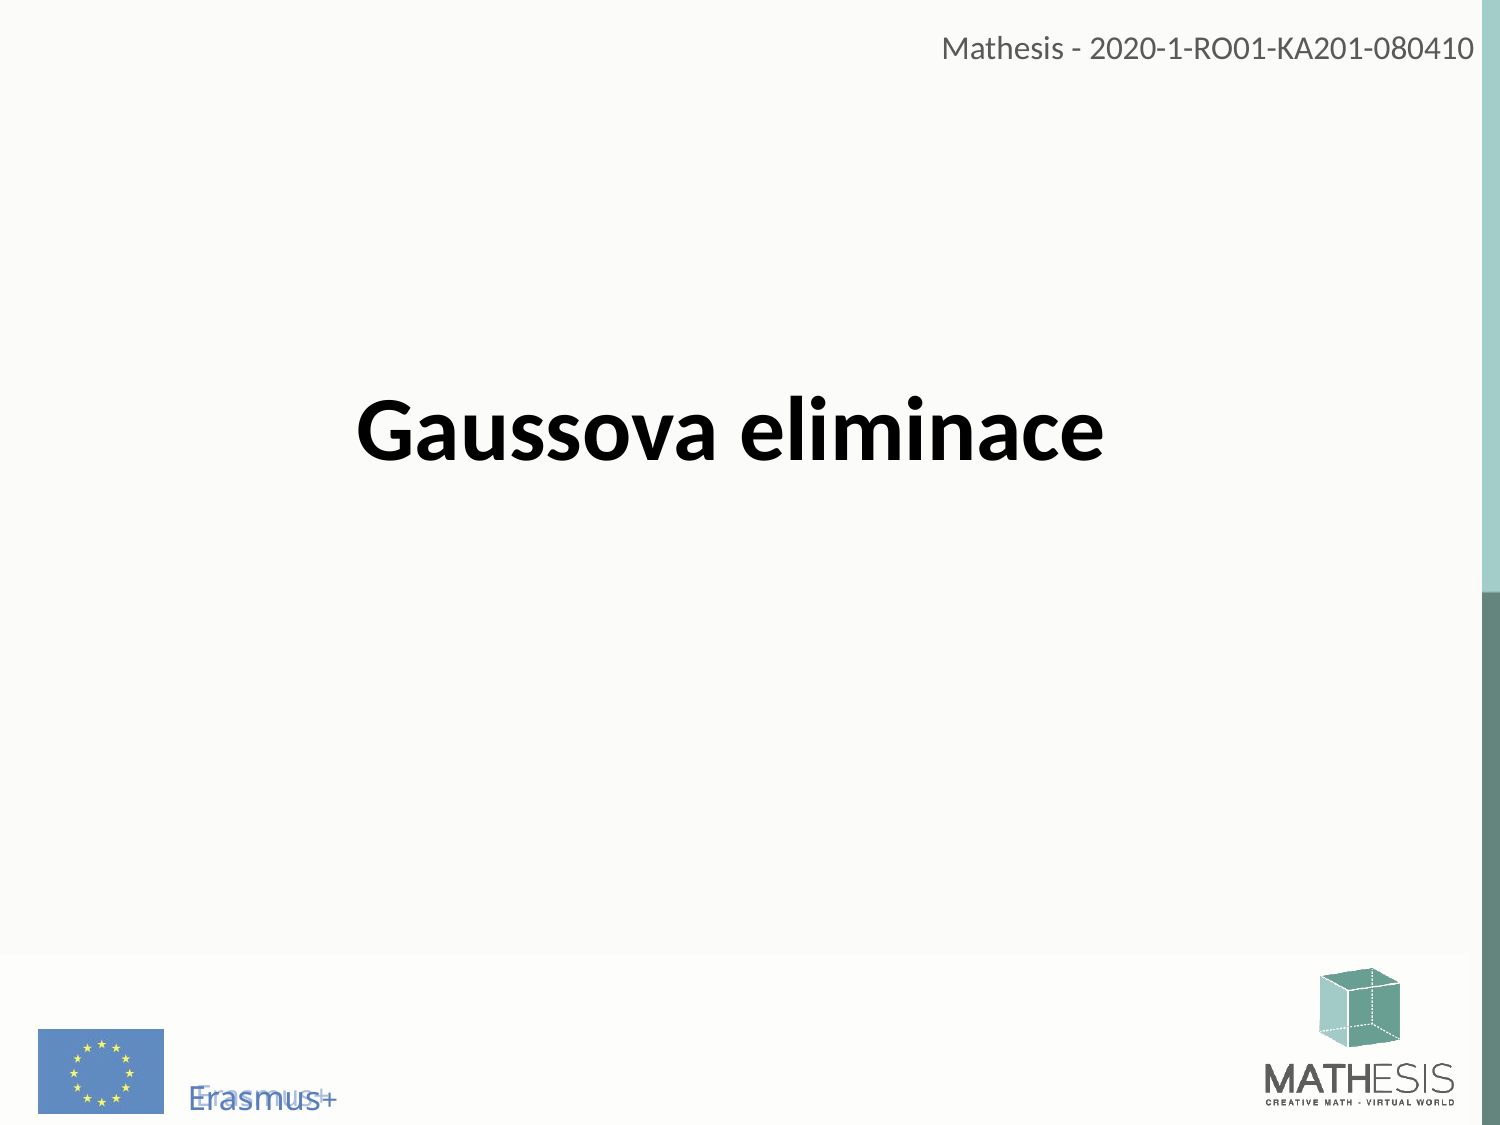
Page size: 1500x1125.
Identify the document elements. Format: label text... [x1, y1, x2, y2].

title Gaussova eliminace [53, 361, 1411, 603]
